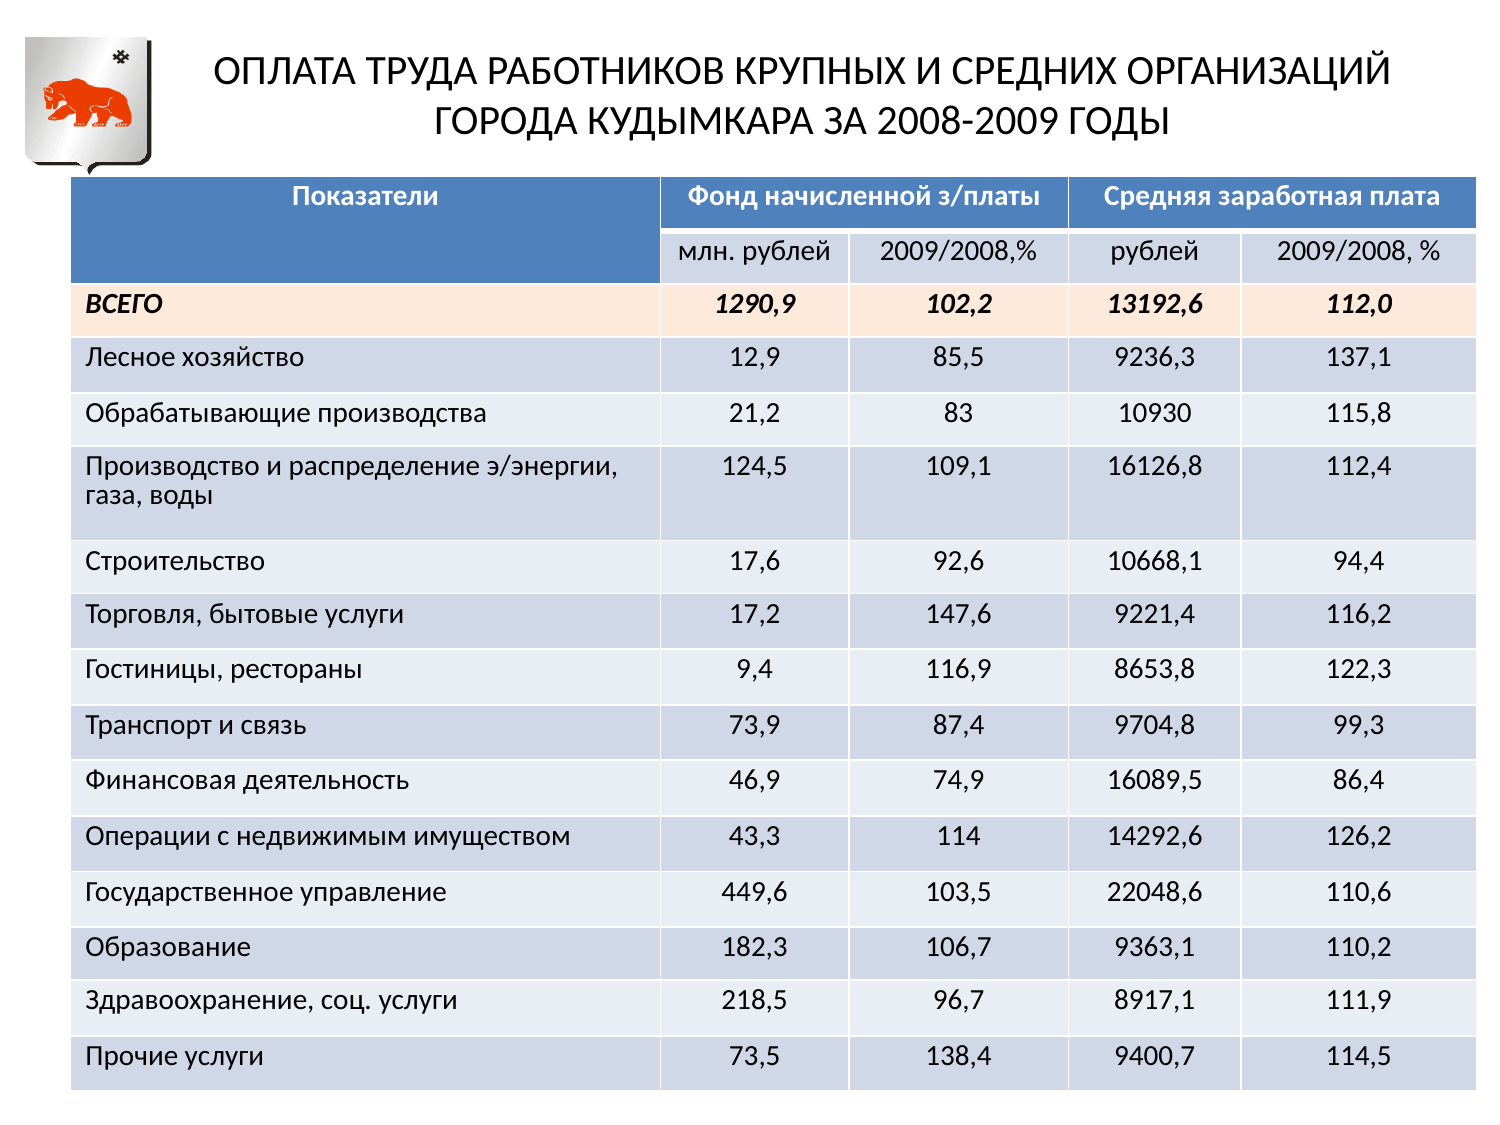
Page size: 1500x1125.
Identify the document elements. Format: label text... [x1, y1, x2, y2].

table_cell 74,9 [850, 761, 1068, 815]
table_cell 147,6 [850, 594, 1068, 648]
table_cell ВСЕГО [71, 285, 660, 336]
table_cell 13192,6 [1069, 285, 1240, 336]
table_header Средняя заработная плата [1069, 177, 1476, 228]
table_cell 86,4 [1242, 761, 1476, 815]
table_cell 83 [850, 394, 1068, 445]
table_cell 17,2 [661, 594, 848, 648]
table_cell 2009/2008,% [850, 234, 1068, 283]
table_cell 9704,8 [1069, 706, 1240, 759]
table_cell 94,4 [1242, 541, 1476, 593]
table_cell 115,8 [1242, 394, 1476, 445]
table_cell 182,3 [661, 928, 848, 979]
table_cell 1290,9 [661, 285, 848, 336]
table_cell Лесное хозяйство [71, 338, 660, 392]
picture [23, 34, 153, 176]
table_cell 449,6 [661, 872, 848, 926]
table_cell 102,2 [850, 285, 1068, 336]
table_cell 73,9 [661, 706, 848, 759]
table_cell Образование [71, 928, 660, 979]
table_cell 112,4 [1242, 447, 1476, 540]
table_cell млн. рублей [661, 234, 848, 283]
table_cell Транспорт и связь [71, 706, 660, 759]
table_cell 22048,6 [1069, 872, 1240, 926]
table_cell 10668,1 [1069, 541, 1240, 593]
table_cell Здравоохранение, соц. услуги [71, 981, 660, 1035]
table_cell 99,3 [1242, 706, 1476, 759]
table_cell Строительство [71, 541, 660, 593]
table_cell 9,4 [661, 650, 848, 704]
table_cell 12,9 [661, 338, 848, 392]
table_cell рублей [1069, 234, 1240, 283]
table_cell 137,1 [1242, 338, 1476, 392]
table_cell Операции с недвижимым имуществом [71, 817, 660, 871]
table_cell 16126,8 [1069, 447, 1240, 540]
table_cell 111,9 [1242, 981, 1476, 1035]
table_cell 92,6 [850, 541, 1068, 593]
table_cell 114 [850, 817, 1068, 871]
table_cell 96,7 [850, 981, 1068, 1035]
table_cell 9236,3 [1069, 338, 1240, 392]
table_cell 85,5 [850, 338, 1068, 392]
table_cell 8653,8 [1069, 650, 1240, 704]
table_cell Государственное управление [71, 872, 660, 926]
table_cell 112,0 [1242, 285, 1476, 336]
table_cell 110,2 [1242, 928, 1476, 979]
table_cell Финансовая деятельность [71, 761, 660, 815]
table_cell 109,1 [850, 447, 1068, 540]
table_cell 2009/2008, % [1242, 234, 1476, 283]
table_cell 9400,7 [1069, 1037, 1240, 1090]
table_cell 43,3 [661, 817, 848, 871]
table_cell 73,5 [661, 1037, 848, 1090]
table_cell 114,5 [1242, 1037, 1476, 1090]
table_cell 116,2 [1242, 594, 1476, 648]
table_cell Гостиницы, рестораны [71, 650, 660, 704]
table_cell 103,5 [850, 872, 1068, 926]
table_cell 218,5 [661, 981, 848, 1035]
table_cell 14292,6 [1069, 817, 1240, 871]
table_cell 138,4 [850, 1037, 1068, 1090]
table_cell 9221,4 [1069, 594, 1240, 648]
table_header Показатели [71, 177, 660, 283]
table_cell 116,9 [850, 650, 1068, 704]
table_cell Торговля, бытовые услуги [71, 594, 660, 648]
text_box ОПЛАТА ТРУДА РАБОТНИКОВ КРУПНЫХ И СРЕДНИХ ОРГАНИЗАЦИЙ ГОРОДА КУДЫМКАРА ЗА 2008-2009 ГОДЫ [175, 35, 1430, 150]
table_cell 10930 [1069, 394, 1240, 445]
table_header Фонд начисленной з/платы [661, 177, 1068, 228]
table_cell Производство и распределение э/энергии, газа, воды [71, 447, 660, 540]
table_cell 106,7 [850, 928, 1068, 979]
table_cell Прочие услуги [71, 1037, 660, 1090]
table_cell 110,6 [1242, 872, 1476, 926]
table_cell 21,2 [661, 394, 848, 445]
table_cell Обрабатывающие производства [71, 394, 660, 445]
table_cell 16089,5 [1069, 761, 1240, 815]
table_cell 8917,1 [1069, 981, 1240, 1035]
table_cell 122,3 [1242, 650, 1476, 704]
table_cell 9363,1 [1069, 928, 1240, 979]
table_cell 17,6 [661, 541, 848, 593]
table_cell 87,4 [850, 706, 1068, 759]
table_cell 124,5 [661, 447, 848, 540]
table_cell 46,9 [661, 761, 848, 815]
table_cell 126,2 [1242, 817, 1476, 871]
